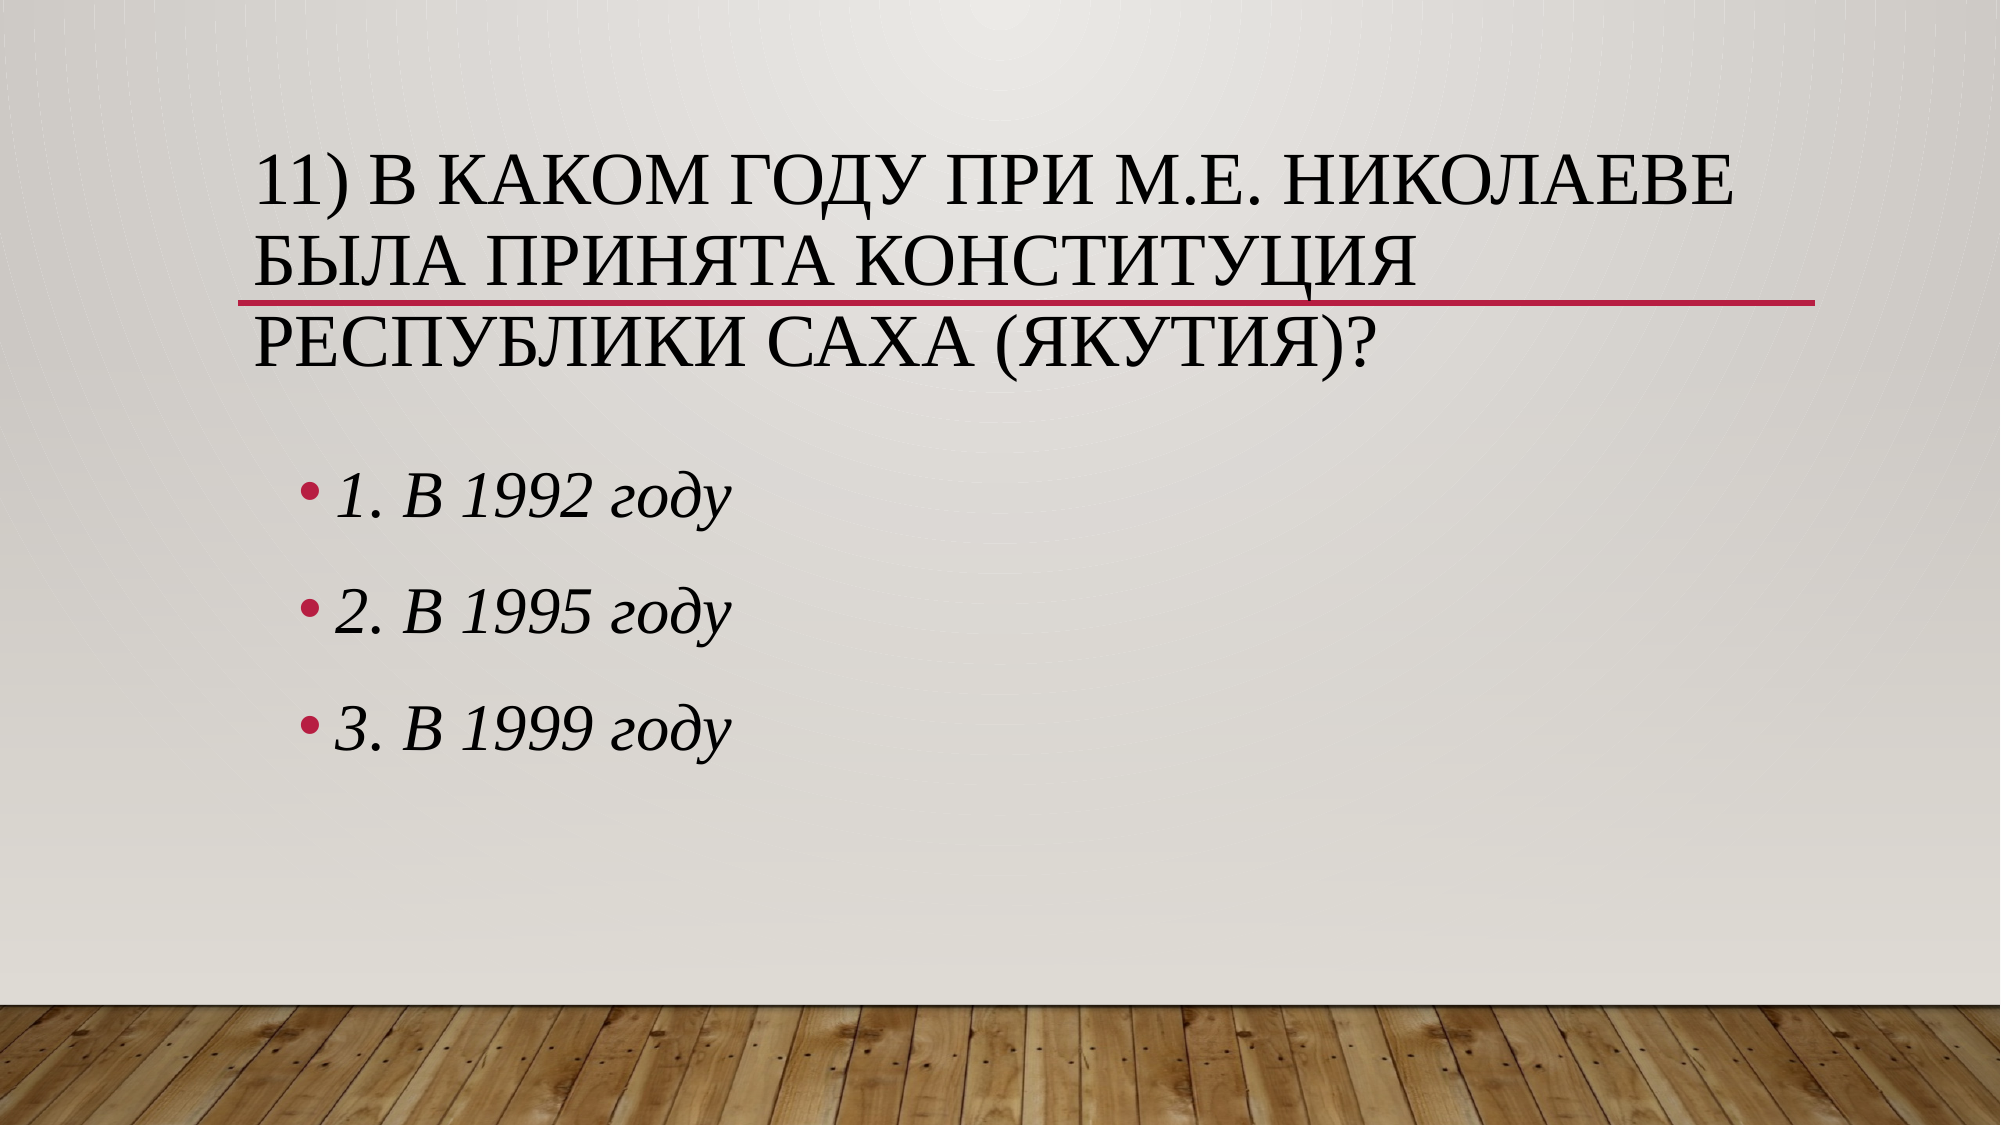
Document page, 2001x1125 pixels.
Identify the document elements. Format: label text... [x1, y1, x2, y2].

title 11) В каком году при м.Е. Николаеве была принята Конституция Республики Саха (Якутия)? [238, 131, 1814, 305]
list 1. В 1992 году 2. В 1995 году 3. В 1999 году [283, 426, 1859, 993]
picture [0, 1005, 2000, 1125]
